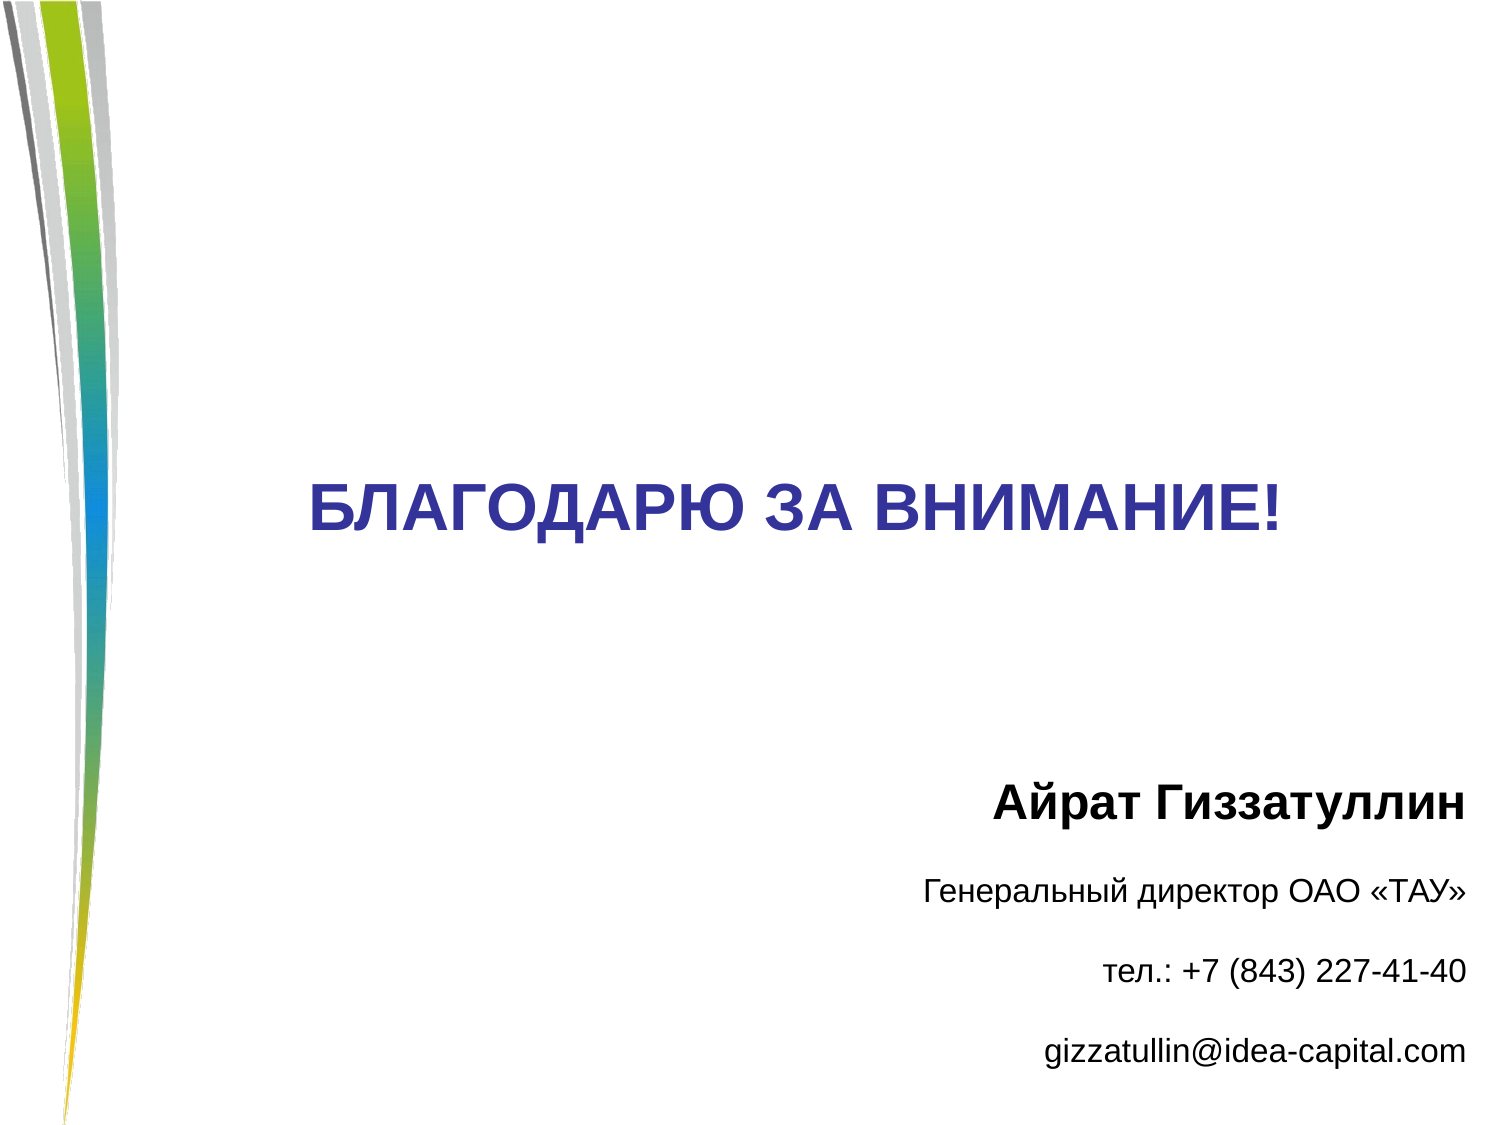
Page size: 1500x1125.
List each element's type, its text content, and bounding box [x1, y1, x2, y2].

text_box БЛАГОДАРЮ ЗА ВНИМАНИЕ! [242, 456, 1351, 551]
picture [3, 0, 134, 1125]
text_box Айрат Гиззатуллин Генеральный директор ОАО «ТАУ» тел.: +7 (843) 227-41-40 gizzatullin@idea-capital.com [134, 763, 1474, 1076]
